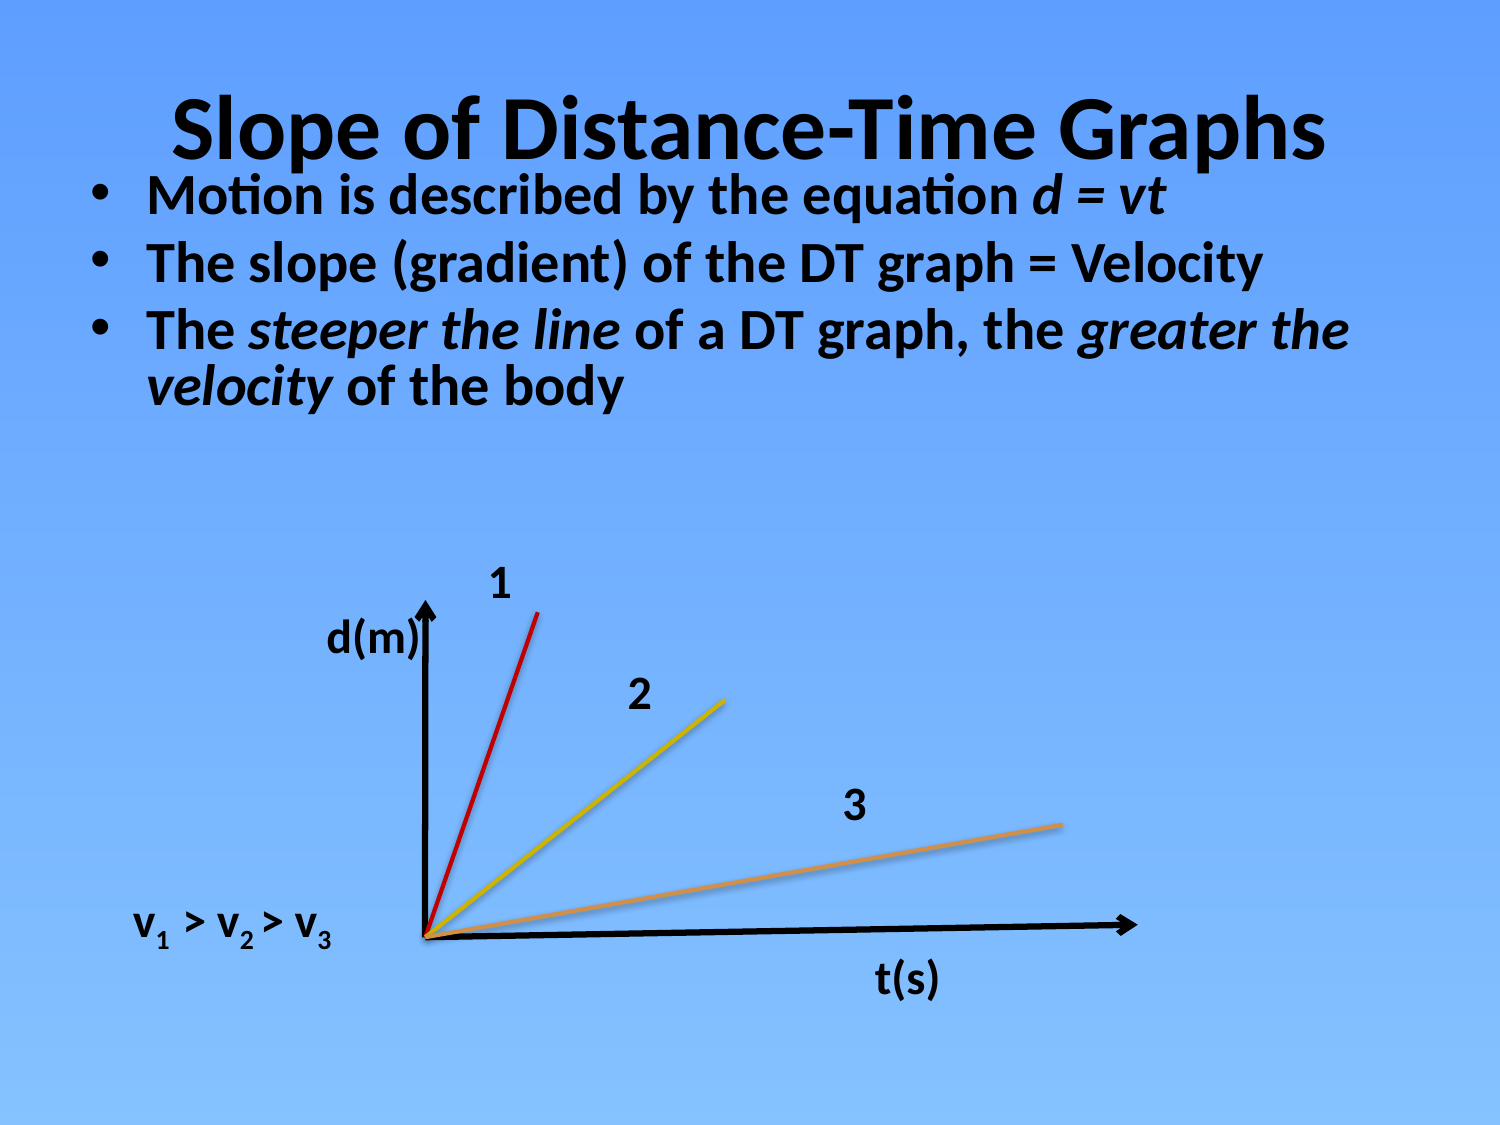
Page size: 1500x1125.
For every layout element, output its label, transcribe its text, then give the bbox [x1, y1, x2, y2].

list Motion is described by the equation d = vt The slope (gradient) of the DT graph = Velocity The steeper the line of a DT graph, the greater the velocity of the body 1 d(m) 2 3 v1 > v2 > v3 t(s) [75, 200, 1425, 1063]
title Slope of Distance-Time Graphs [75, 45, 1425, 200]
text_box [424, 599, 1138, 938]
